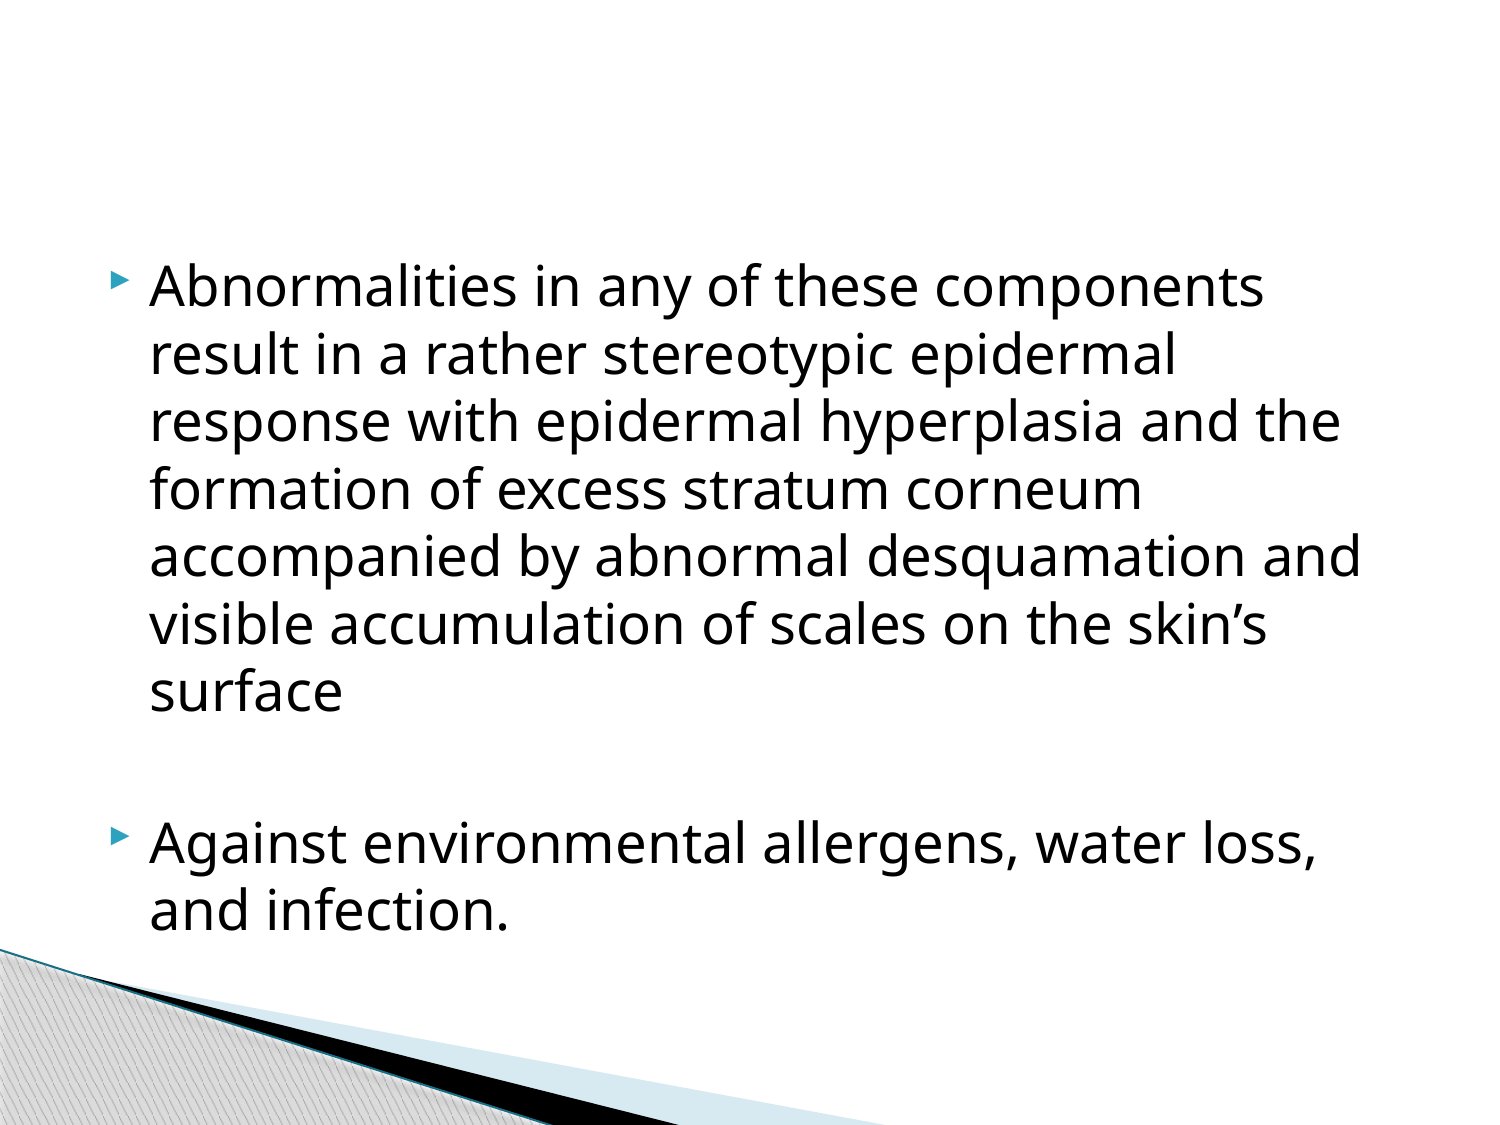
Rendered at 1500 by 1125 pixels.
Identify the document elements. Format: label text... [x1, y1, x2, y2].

list Abnormalities in any of these components result in a rather stereotypic epidermal response with epidermal hyperplasia and the formation of excess stratum corneum accompanied by abnormal desquamation and visible accumulation of scales on the skin’s surface Against environmental allergens, water loss, and infection. [75, 243, 1425, 986]
